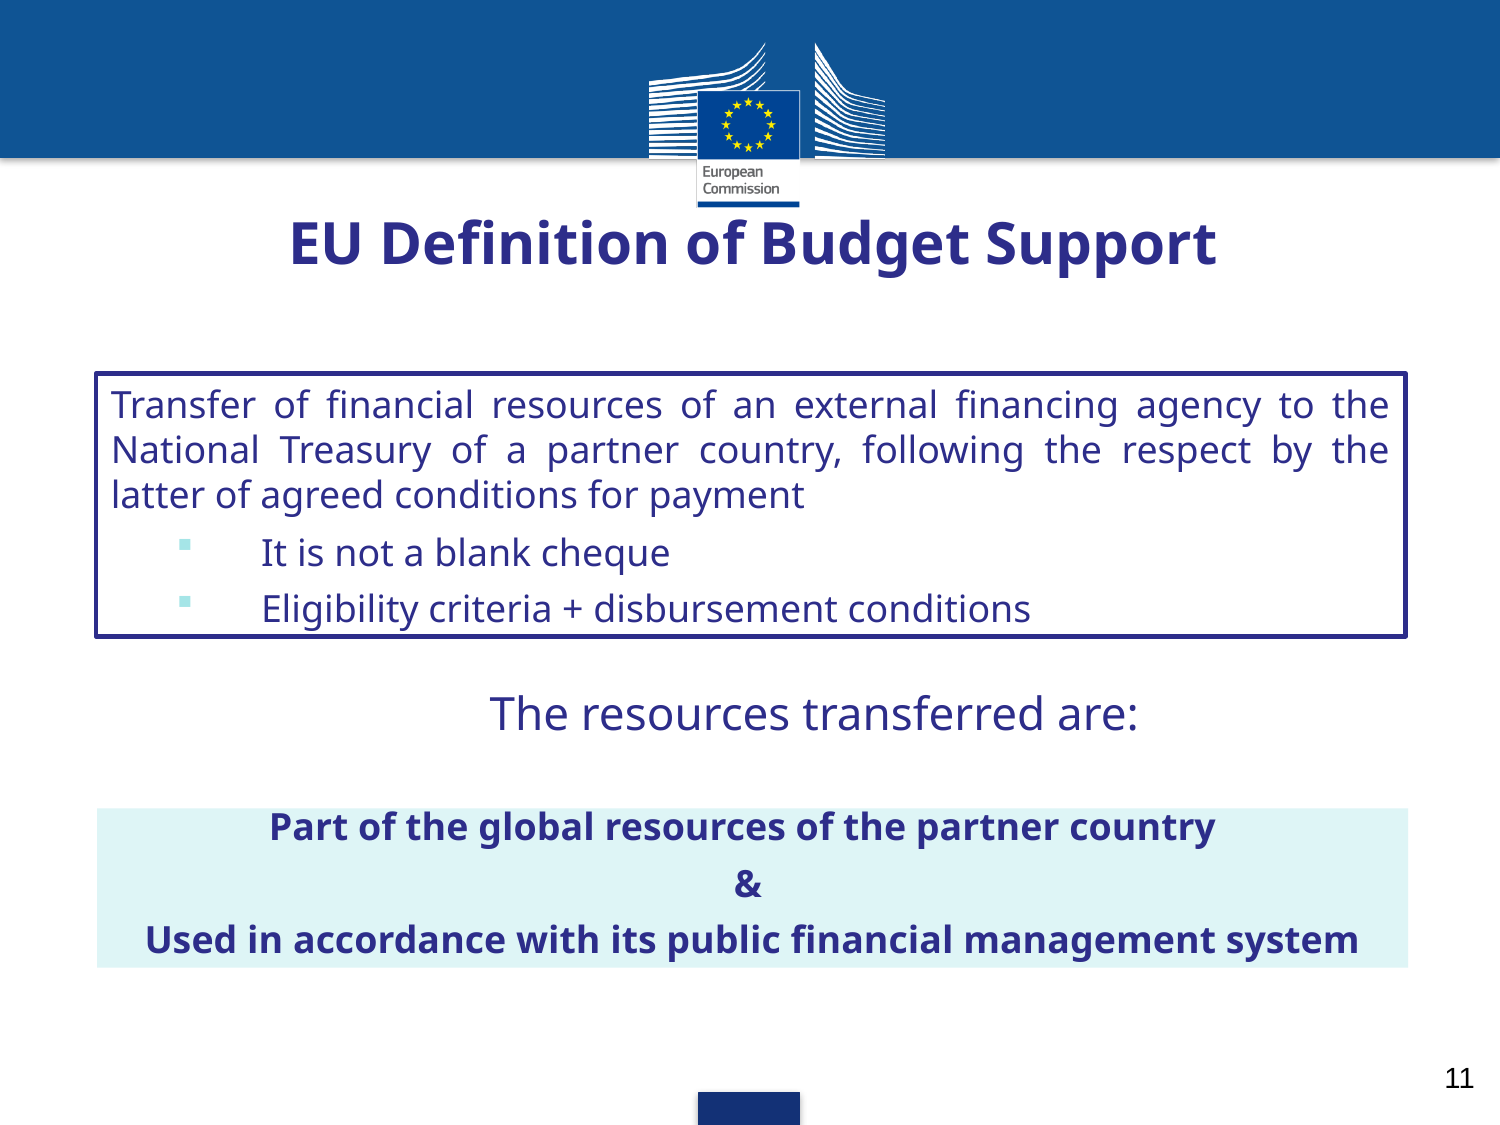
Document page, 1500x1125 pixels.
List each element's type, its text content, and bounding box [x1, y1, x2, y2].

text_box Transfer of financial resources of an external financing agency to the National Treasury of a partner country, following the respect by the latter of agreed conditions for payment It is not a blank cheque Eligibility criteria + disbursement conditions [96, 373, 1406, 637]
text_box Part of the global resources of the partner country & Used in accordance with its public financial management system [97, 808, 1409, 968]
title EU Definition of Budget Support [139, 184, 1366, 298]
picture [649, 42, 885, 184]
slide_number 11 [1139, 1051, 1491, 1125]
text_box The resources transferred are: [474, 692, 1155, 746]
